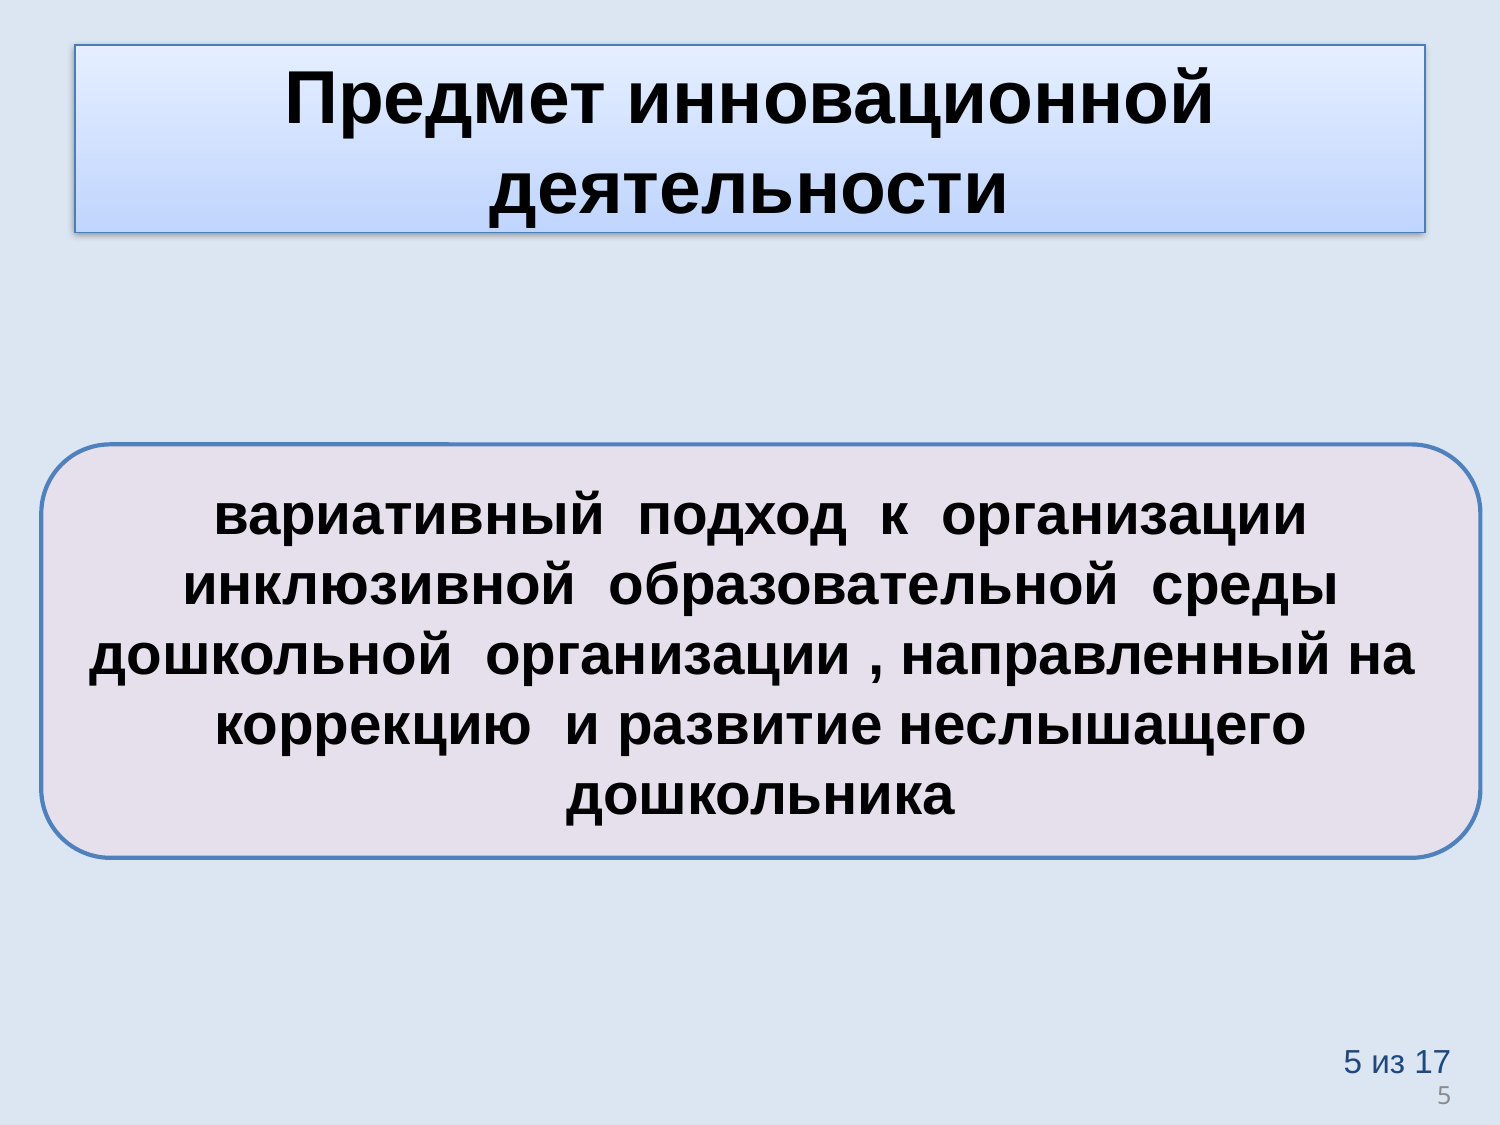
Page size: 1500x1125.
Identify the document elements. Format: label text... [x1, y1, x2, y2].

text_box вариативный подход к организации инклюзивной образовательной среды дошкольной организации , направленный на коррекцию и развитие неслышащего дошкольника [39, 442, 1483, 860]
title Предмет инновационной деятельности [74, 44, 1426, 233]
slide_number 5 из 17 5 [1116, 1046, 1467, 1107]
